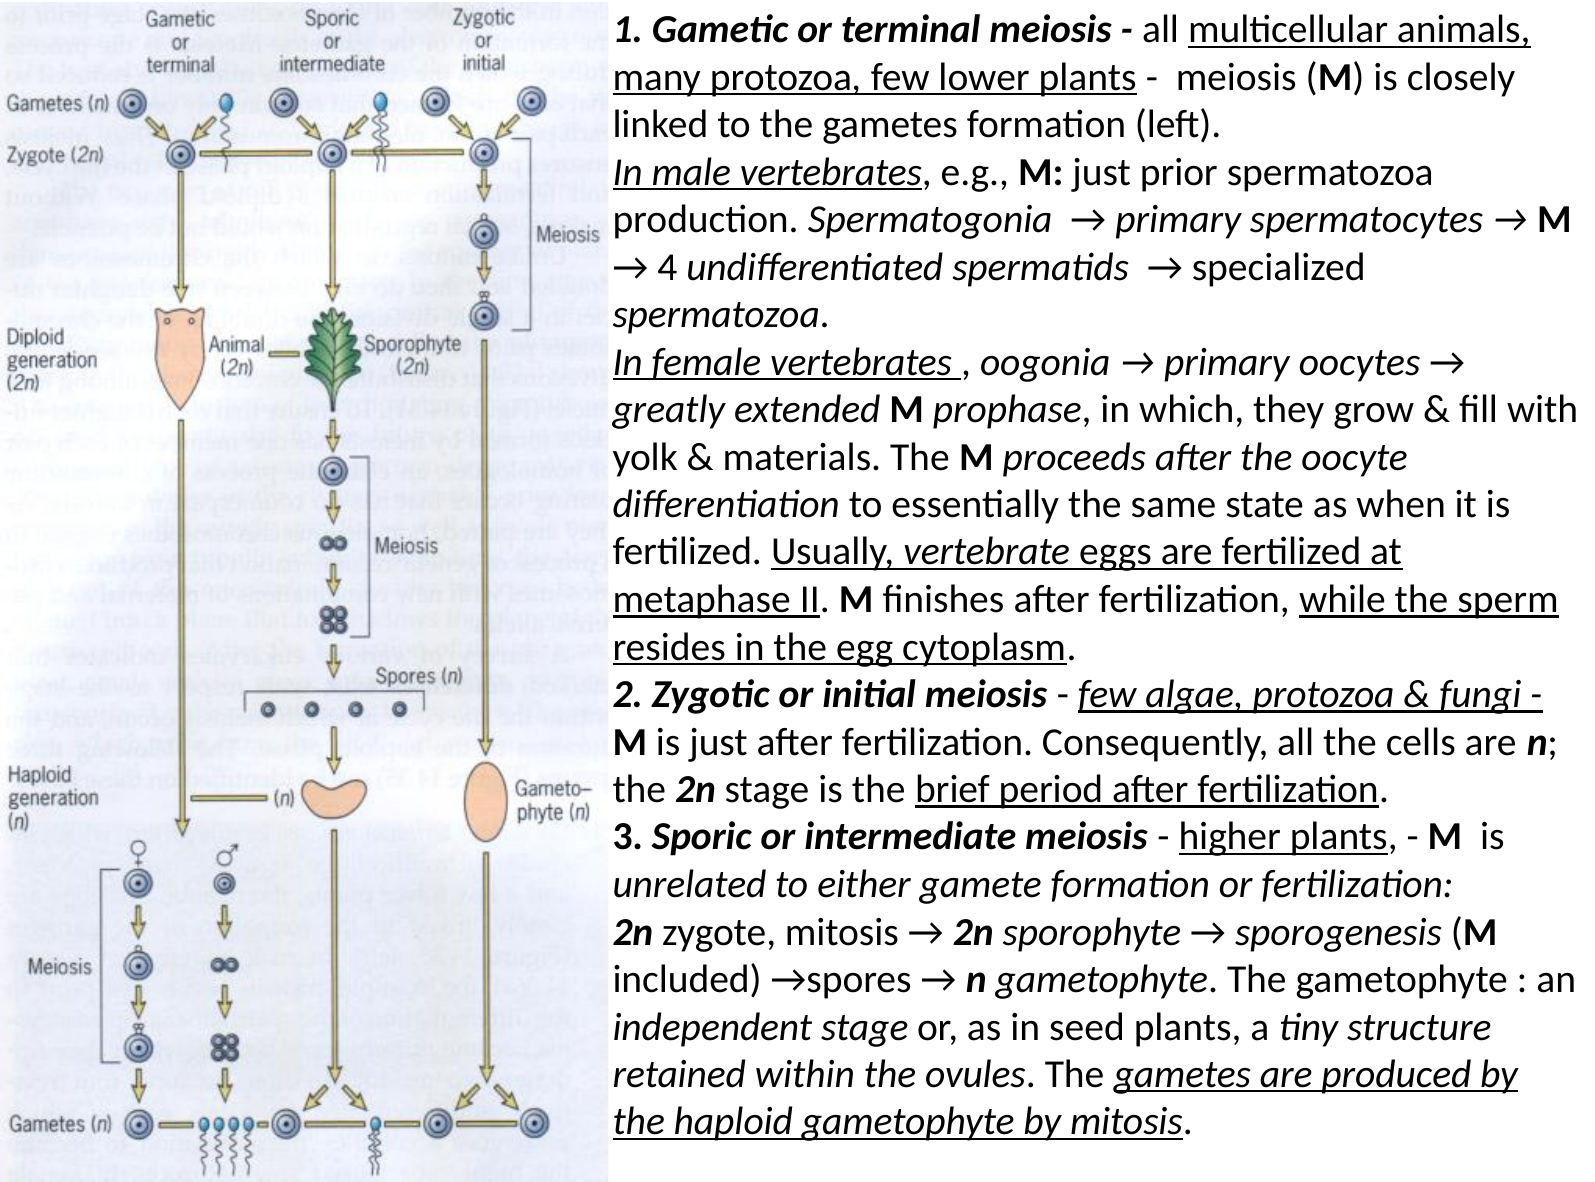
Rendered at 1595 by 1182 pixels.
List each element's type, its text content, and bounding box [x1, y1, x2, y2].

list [0, 1, 609, 1182]
text_box 1. Gametic or terminal meiosis - all multicellular animals, many protozoa, few lower plants - meiosis (M) is closely linked to the gametes formation (left). In male vertebrates, e.g., M: just prior spermatozoa production. Spermatogonia → primary spermatocytes → M → 4 undifferentiated spermatids → specialized spermatozoa. In female vertebrates , oogonia → primary oocytes → greatly extended M prophase, in which, they grow & fill with yolk & materials. The M proceeds after the oocyte differentiation to essentially the same state as when it is fertilized. Usually, vertebrate eggs are fertilized at metaphase II. M finishes after fertilization, while the sperm resides in the egg cytoplasm. 2. Zygotic or initial meiosis - few algae, protozoa & fungi - M is just after fertilization. Consequently, all the cells are n; the 2n stage is the brief period after fertilization. 3. Sporic or intermediate meiosis - higher plants, - M is unrelated to either gamete formation or fertilization: 2n zygote, mitosis → 2n sporophyte → sporogenesis (M included) →spores → n gametophyte. The gametophyte : an independent stage or, as in seed plants, a tiny structure retained within the ovules. The gametes are produced by the haploid gametophyte by mitosis. [606, 0, 1595, 1151]
